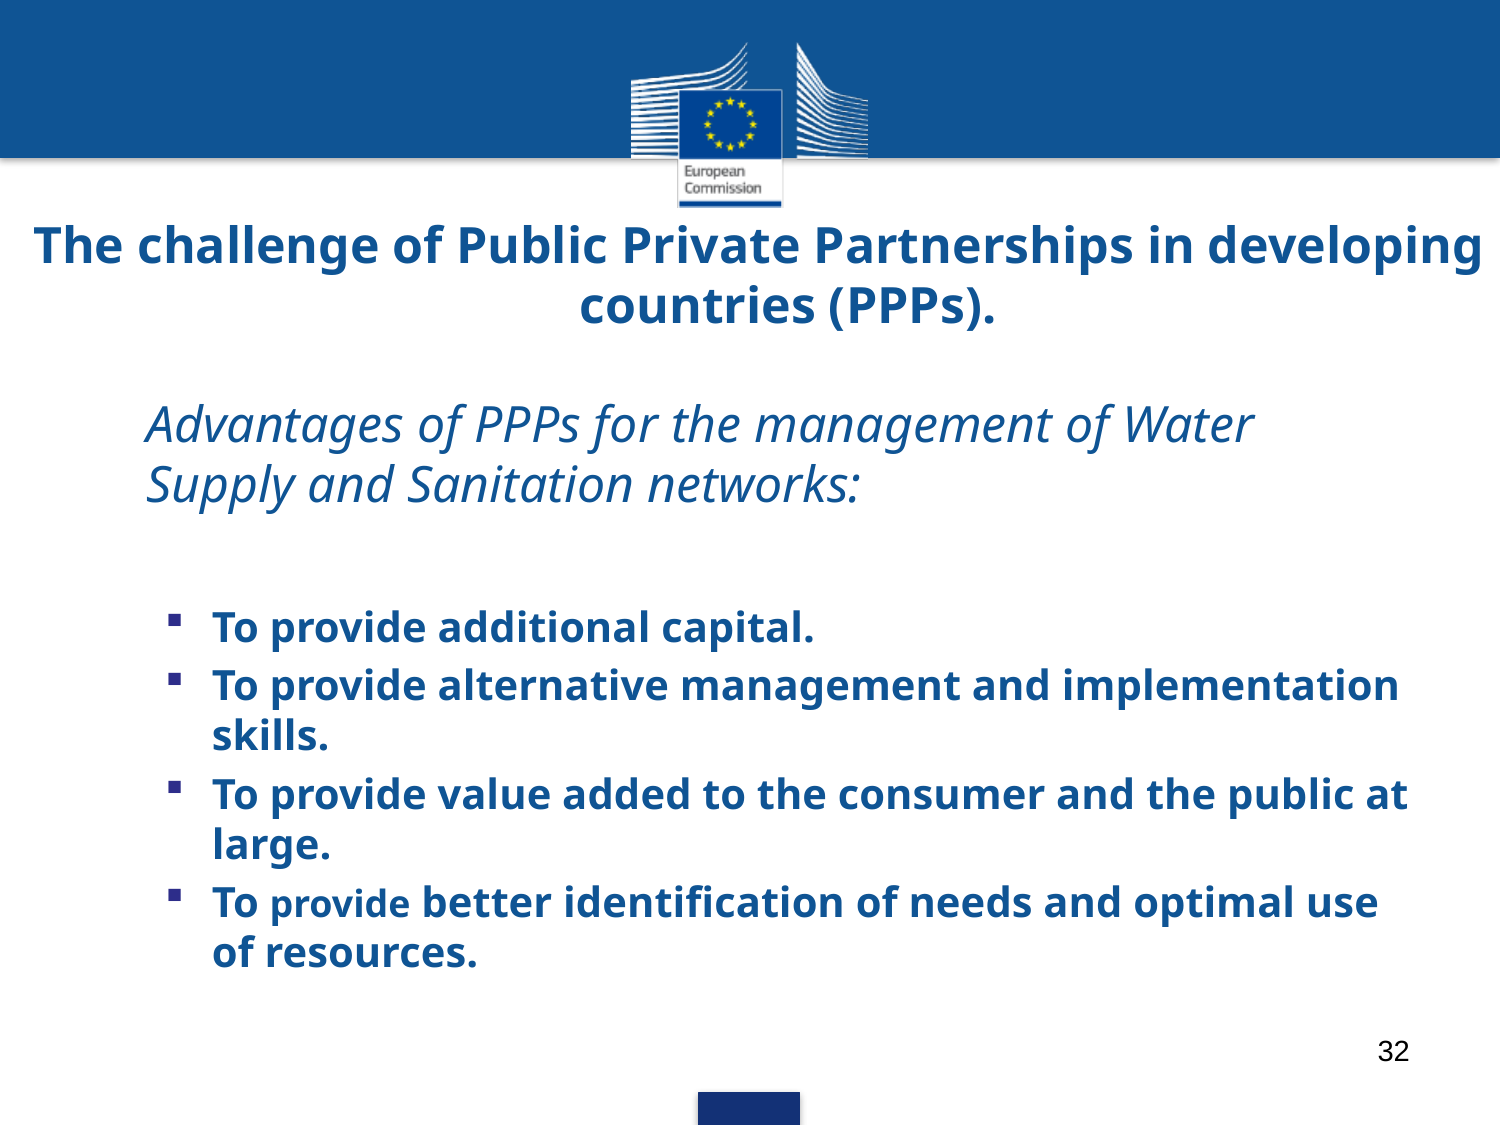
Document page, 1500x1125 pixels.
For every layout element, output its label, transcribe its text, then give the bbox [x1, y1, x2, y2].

list Advantages of PPPs for the management of Water Supply and Sanitation networks: To provide additional capital. To provide alternative management and implementation skills. To provide value added to the consumer and the public at large. To provide better identification of needs and optimal use of resources. [75, 385, 1425, 1000]
slide_number 32 [1074, 1024, 1425, 1103]
title The challenge of Public Private Partnerships in developing countries (PPPs). [17, 219, 1500, 327]
picture [631, 42, 868, 208]
